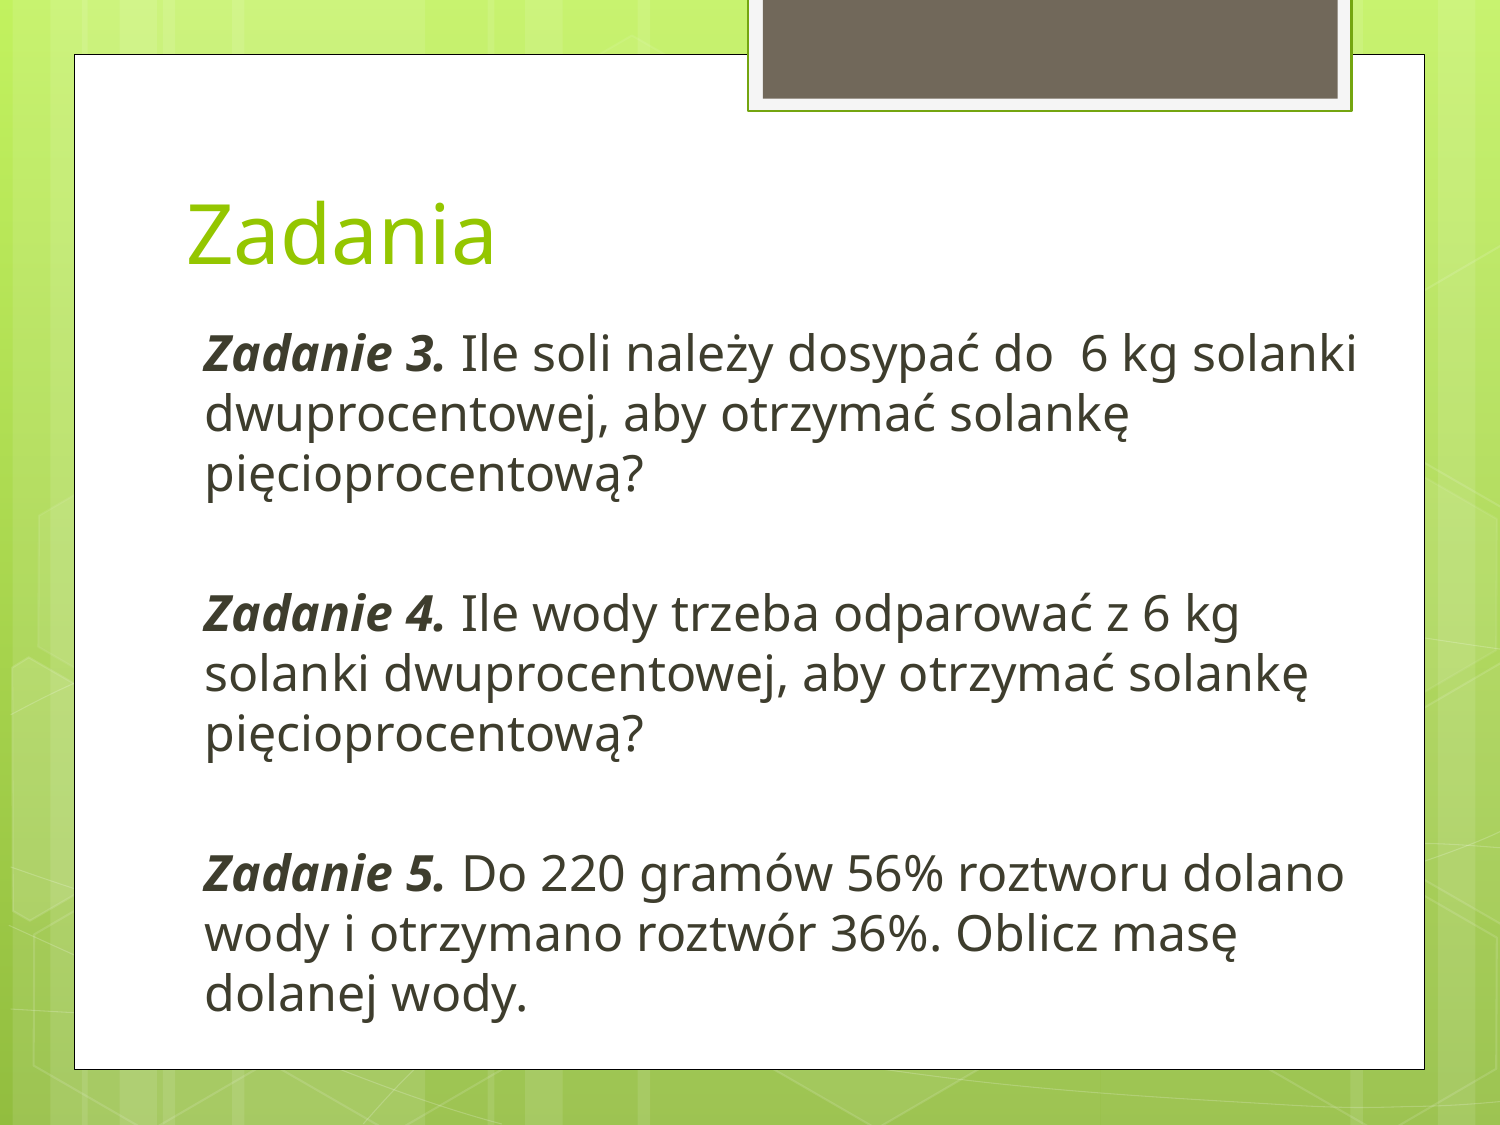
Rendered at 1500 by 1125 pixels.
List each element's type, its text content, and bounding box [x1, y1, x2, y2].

list Zadanie 3. Ile soli należy dosypać do 6 kg solanki dwuprocentowej, aby otrzymać solankę pięcioprocentową? Zadanie 4. Ile wody trzeba odparować z 6 kg solanki dwuprocentowej, aby otrzymać solankę pięcioprocentową? Zadanie 5. Do 220 gramów 56% roztworu dolano wody i otrzymano roztwór 36%. Oblicz masę dolanej wody. [171, 314, 1424, 1047]
title Zadania [171, 101, 1324, 290]
